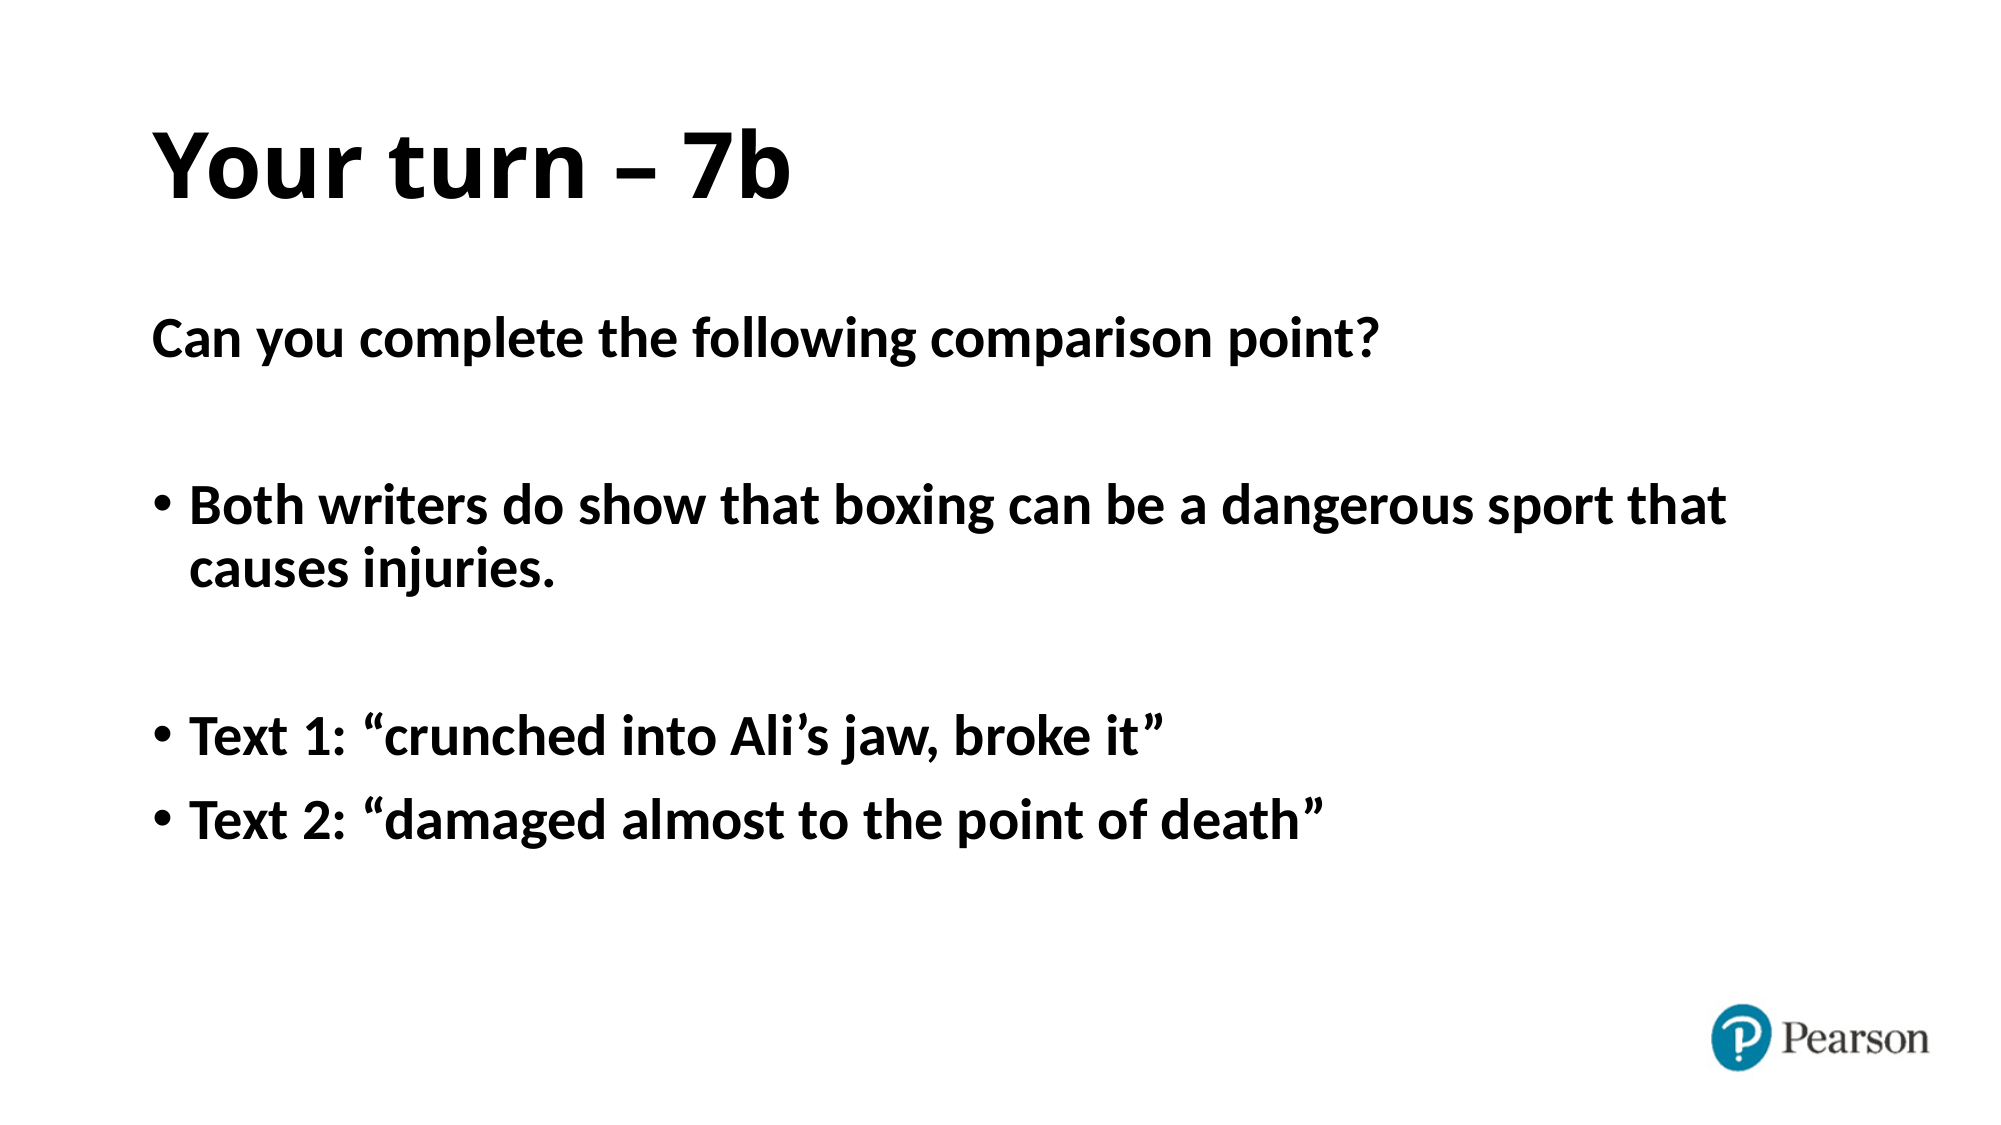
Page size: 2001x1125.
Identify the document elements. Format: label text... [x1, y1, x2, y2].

title Your turn – 7b [137, 59, 1863, 278]
picture [1701, 989, 1940, 1082]
list Can you complete the following comparison point? Both writers do show that boxing can be a dangerous sport that causes injuries. Text 1: “crunched into Ali’s jaw, broke it” Text 2: “damaged almost to the point of death” [137, 299, 1863, 1014]
